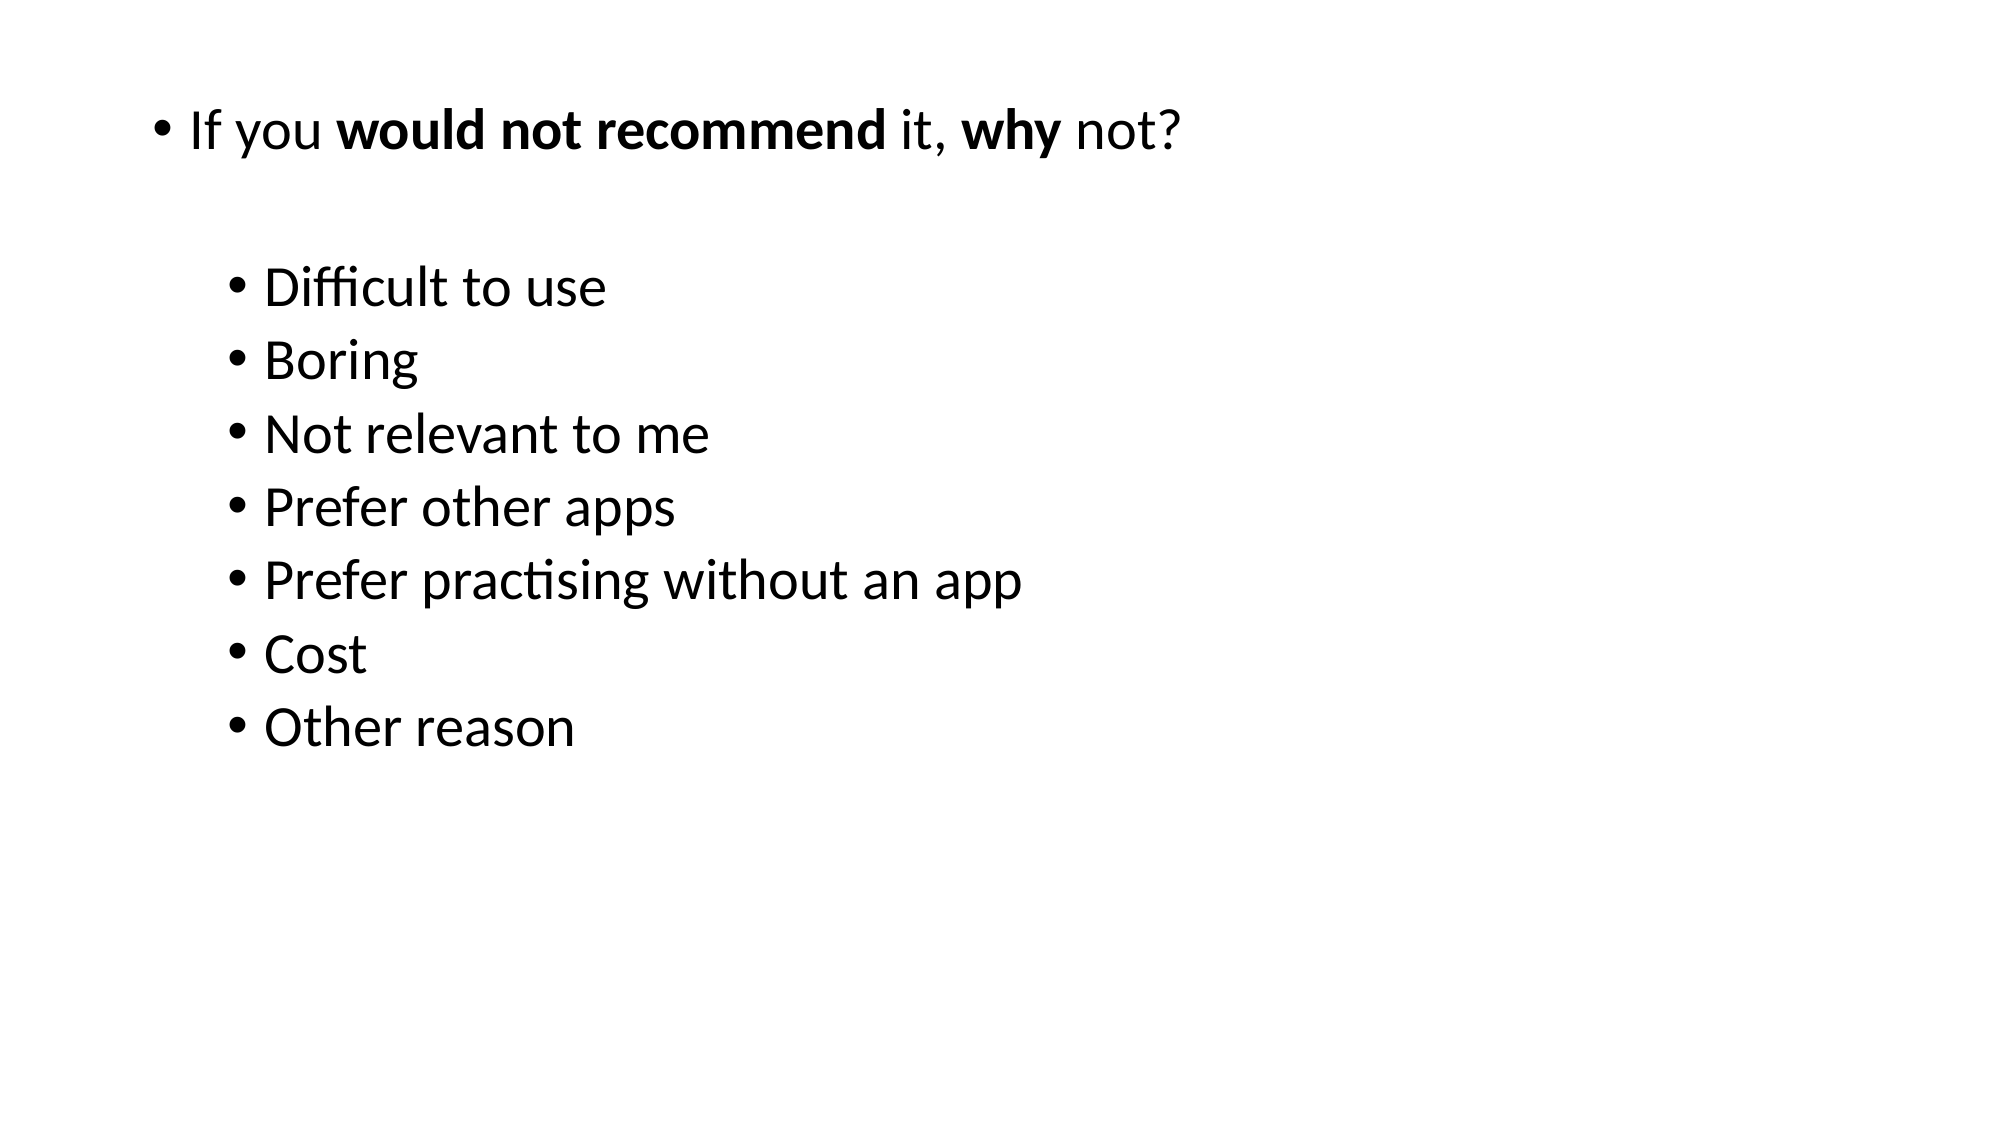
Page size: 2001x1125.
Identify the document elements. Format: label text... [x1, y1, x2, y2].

list If you would not recommend it, why not? Difficult to use Boring Not relevant to me Prefer other apps Prefer practising without an app Cost Other reason [137, 91, 1863, 1072]
